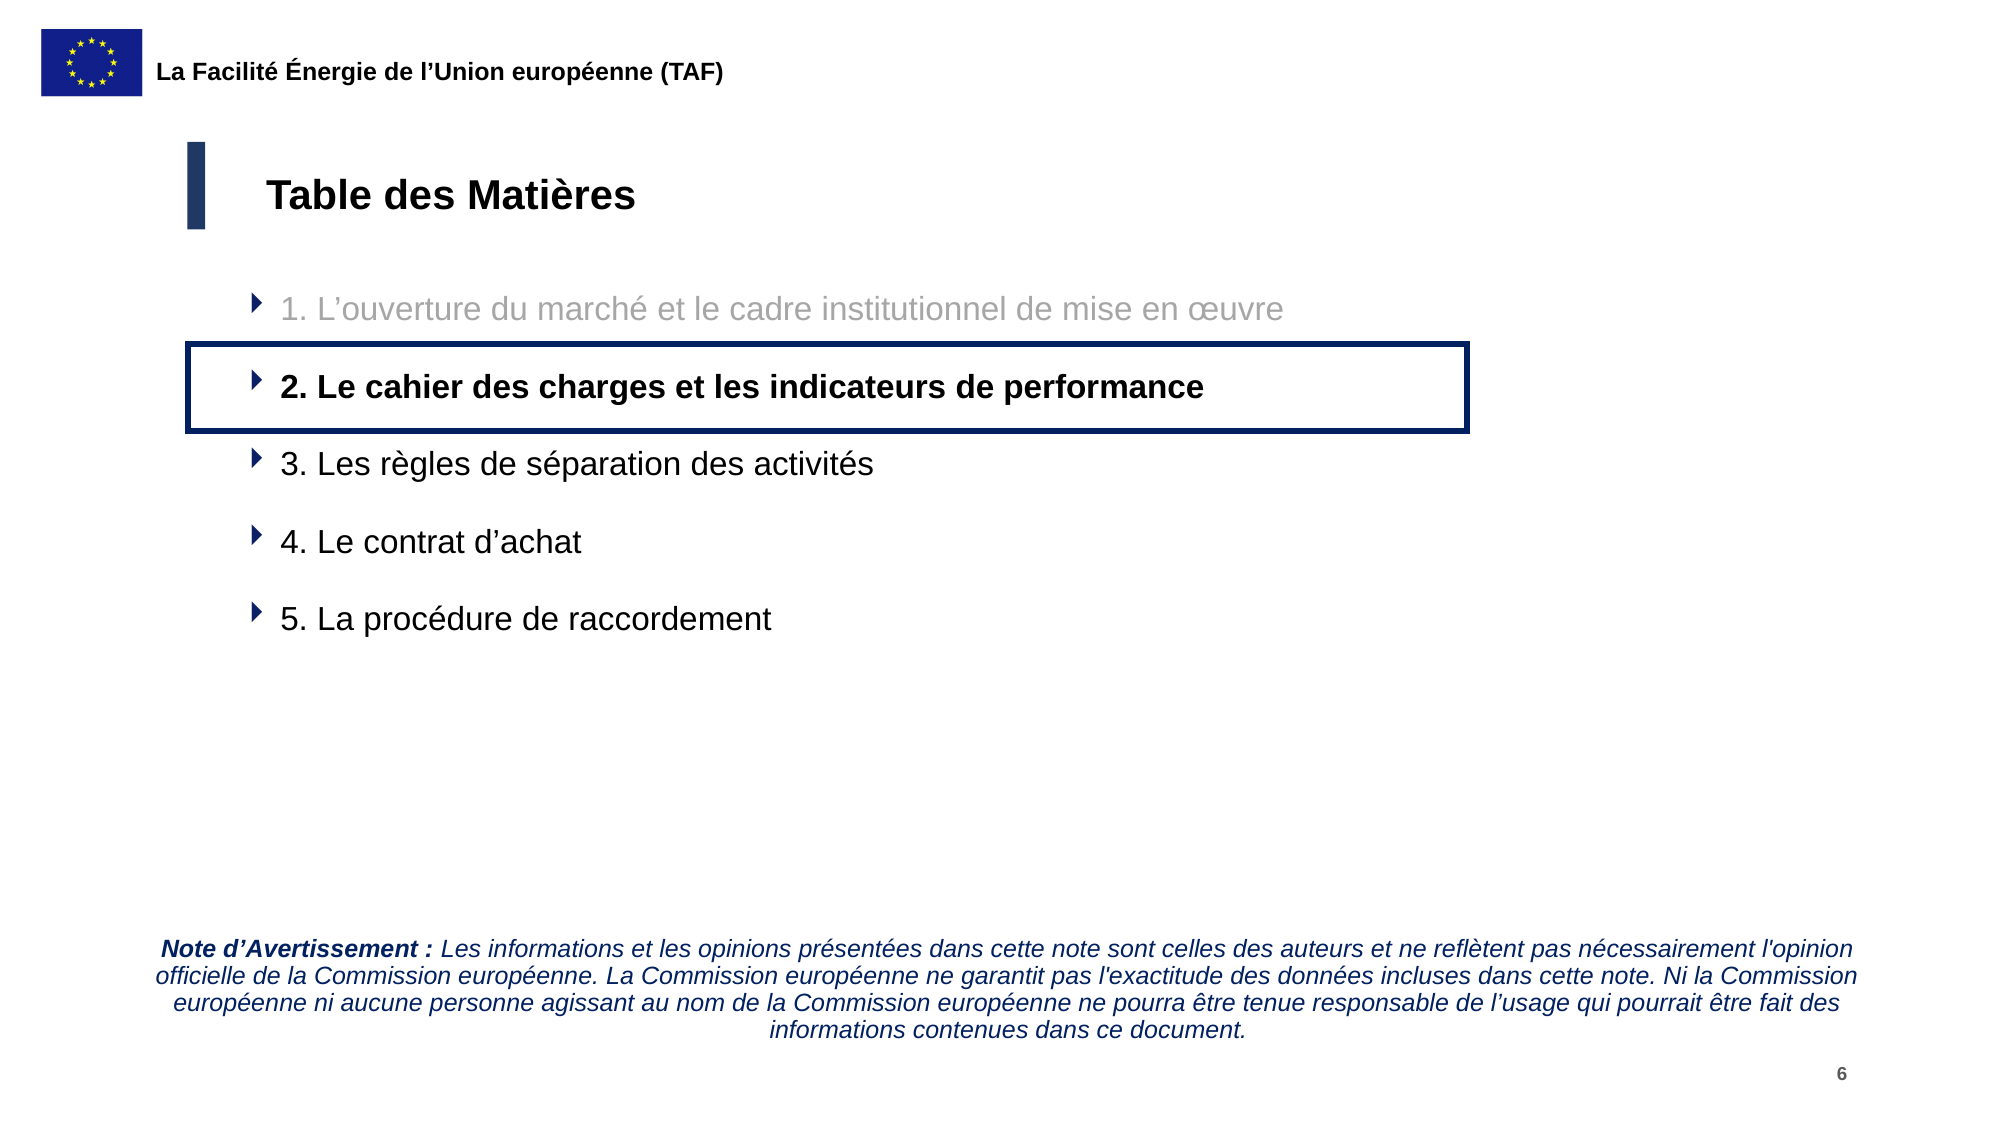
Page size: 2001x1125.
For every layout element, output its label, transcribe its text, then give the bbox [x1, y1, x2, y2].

text_box Note d’Avertissement : Les informations et les opinions présentées dans cette note sont celles des auteurs et ne reflètent pas nécessairement l'opinion officielle de la Commission européenne. La Commission européenne ne garantit pas l'exactitude des données incluses dans cette note. Ni la Commission européenne ni aucune personne agissant au nom de la Commission européenne ne pourra être tenue responsable de l’usage qui pourrait être fait des informations contenues dans ce document. [109, 928, 1909, 1051]
picture [39, 27, 144, 98]
text_box 1. L’ouverture du marché et le cadre institutionnel de mise en œuvre 2. Le cahier des charges et les indicateurs de performance 3. Les règles de séparation des activités 4. Le contrat d’achat 5. La procédure de raccordement [241, 432, 1468, 672]
text_box [187, 343, 1468, 432]
text_box Table des Matières [266, 141, 1367, 227]
text_box 1. L’ouverture du marché et le cadre institutionnel de mise en œuvre 2. Le cahier des charges et les indicateurs de performance 3. Les règles de séparation des activités 4. Le contrat d’achat 5. La procédure de raccordement [241, 287, 1468, 343]
text_box 6 [1412, 1042, 1863, 1103]
text_box [187, 141, 206, 230]
